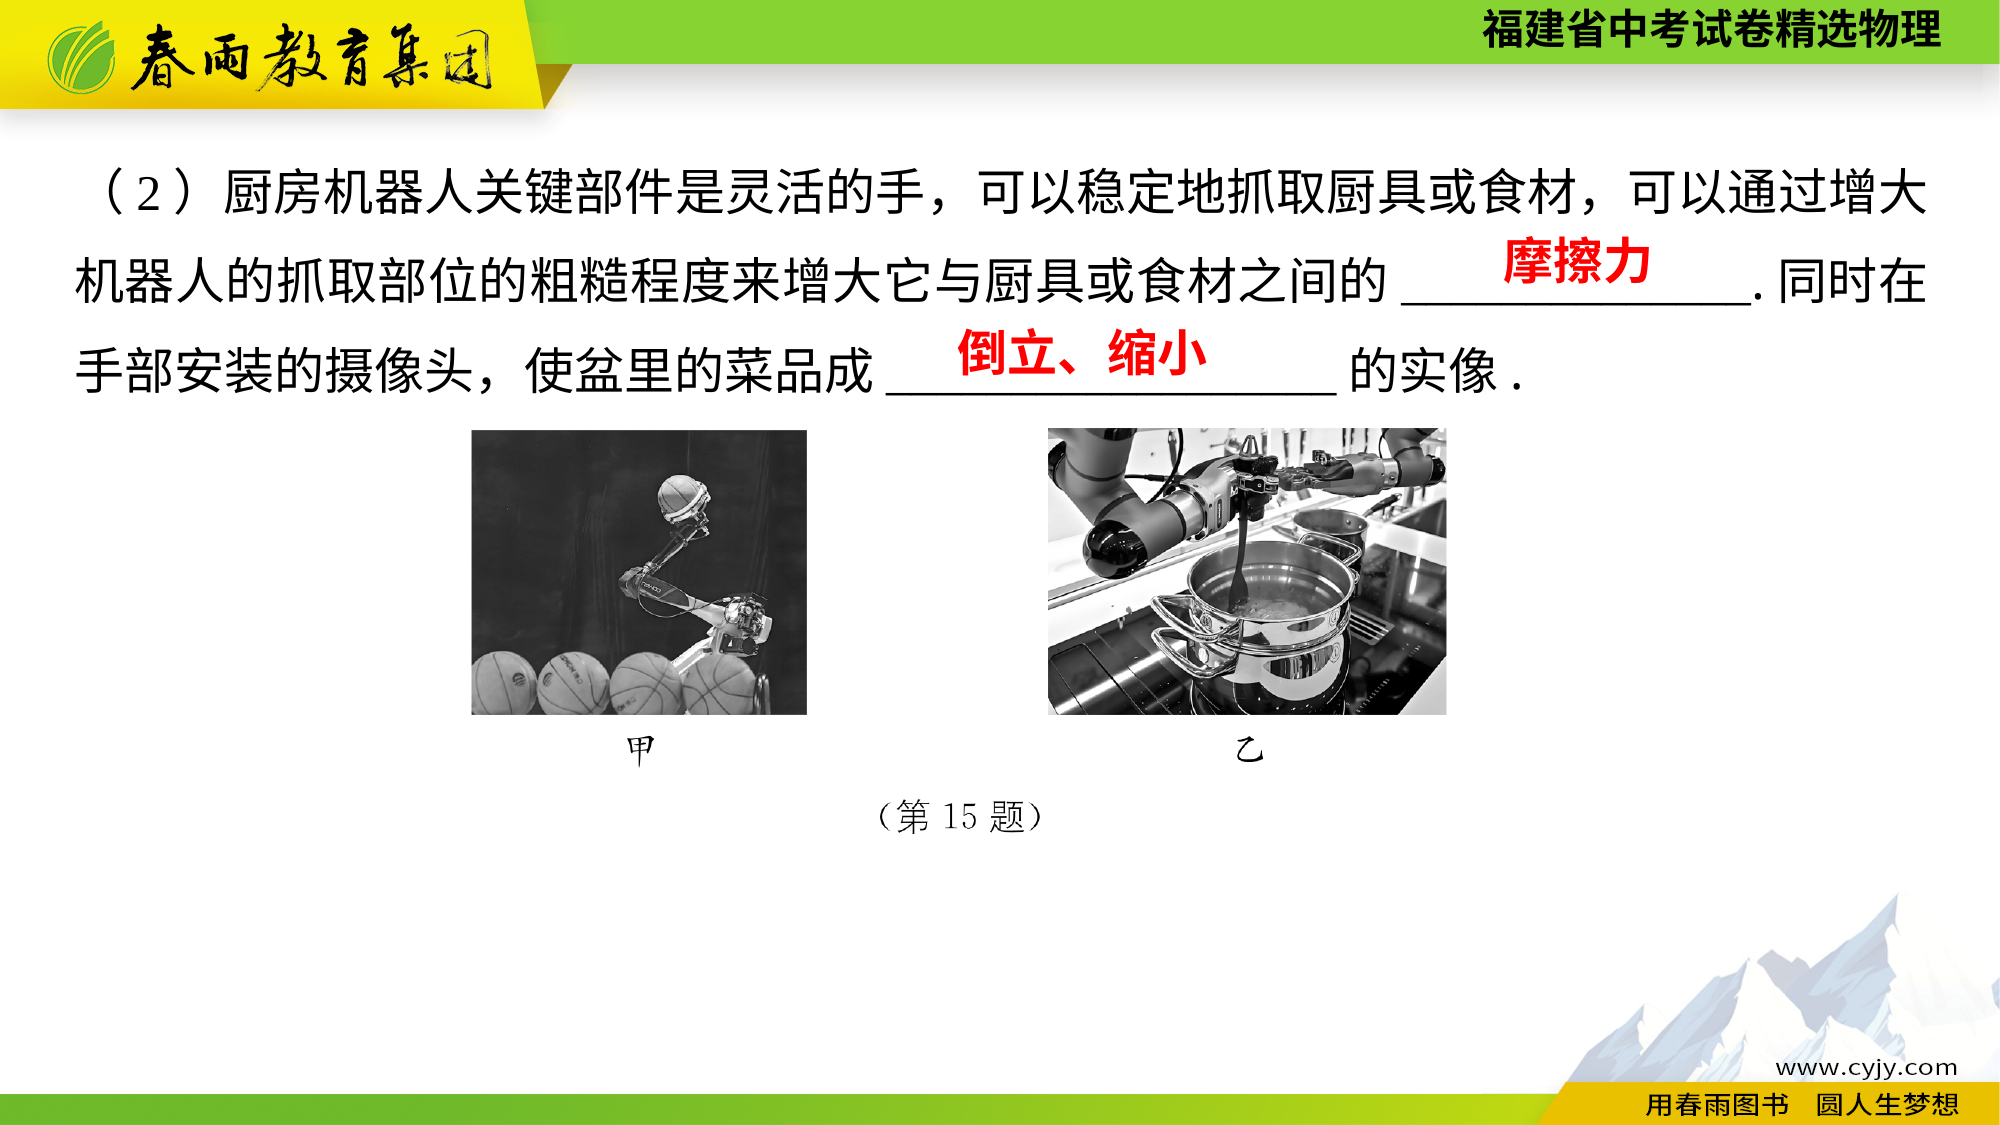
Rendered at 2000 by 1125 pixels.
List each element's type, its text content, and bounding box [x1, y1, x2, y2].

picture [0, 0, 2000, 1125]
text_box 摩擦力 [1438, 222, 1669, 298]
text_box 倒立、缩小 [942, 314, 1223, 390]
list （2）厨房机器人关键部件是灵活的手，可以稳定地抓取厨具或食材，可以通过增大机器人的抓取部位的粗糙程度来增大它与厨具或食材之间的______________.同时在手部安装的摄像头，使盆里的菜品成__________________的实像. [59, 122, 1944, 399]
